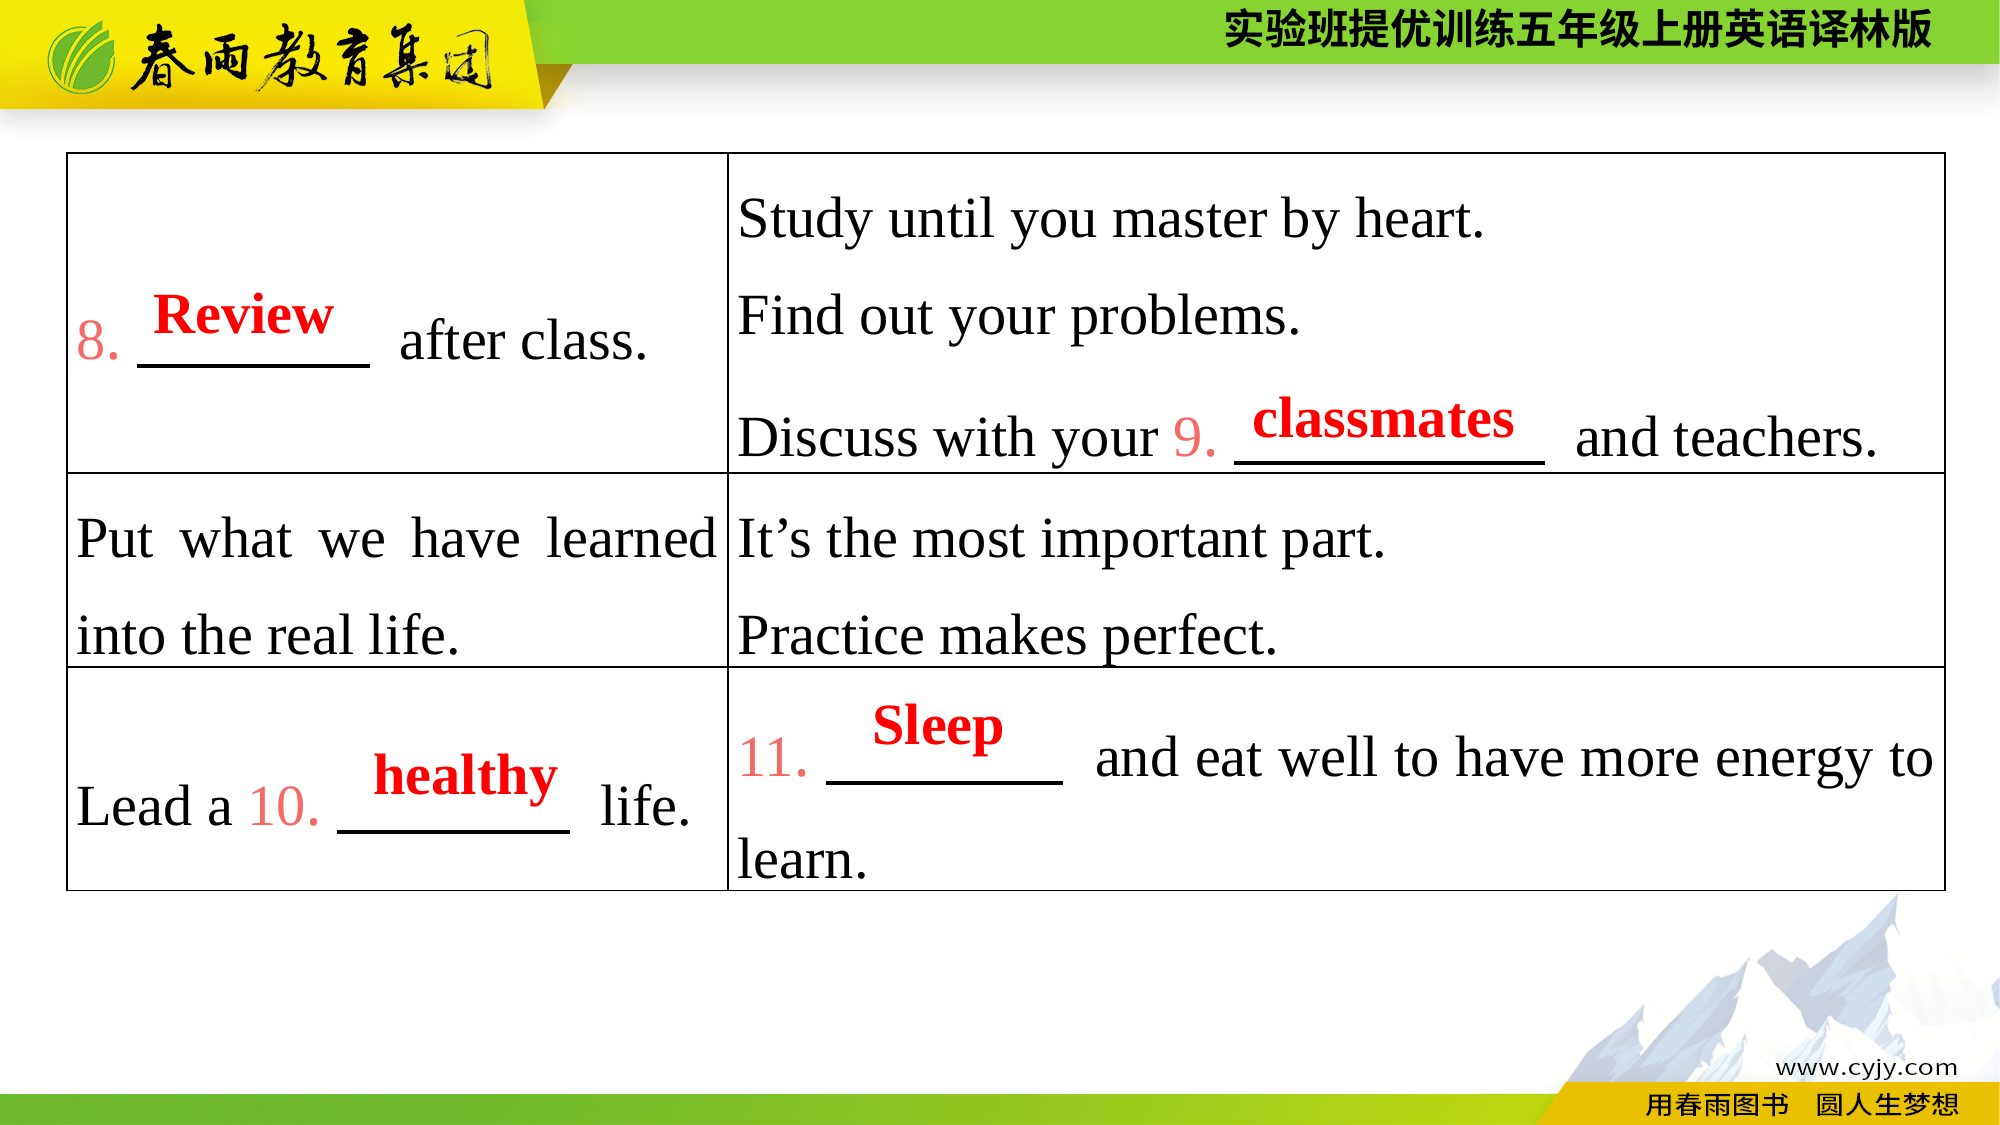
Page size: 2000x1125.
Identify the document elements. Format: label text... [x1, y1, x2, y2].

table_cell 11. and eat well to have more energy to learn. [729, 668, 1944, 890]
text_box classmates [1237, 371, 1530, 457]
text_box Sleep [857, 678, 1021, 764]
table_cell Lead a 10. life. [68, 668, 727, 890]
table_cell Put what we have learned into the real life. [68, 474, 727, 666]
table_header 8. after class. [68, 154, 727, 472]
table_cell It’s the most important part. Practice makes perfect. [729, 474, 1944, 666]
table_header Study until you master by heart. Find out your problems. Discuss with your 9. and teachers. [729, 154, 1944, 472]
text_box healthy [358, 728, 574, 814]
picture [0, 0, 2000, 1125]
text_box Review [138, 268, 350, 353]
